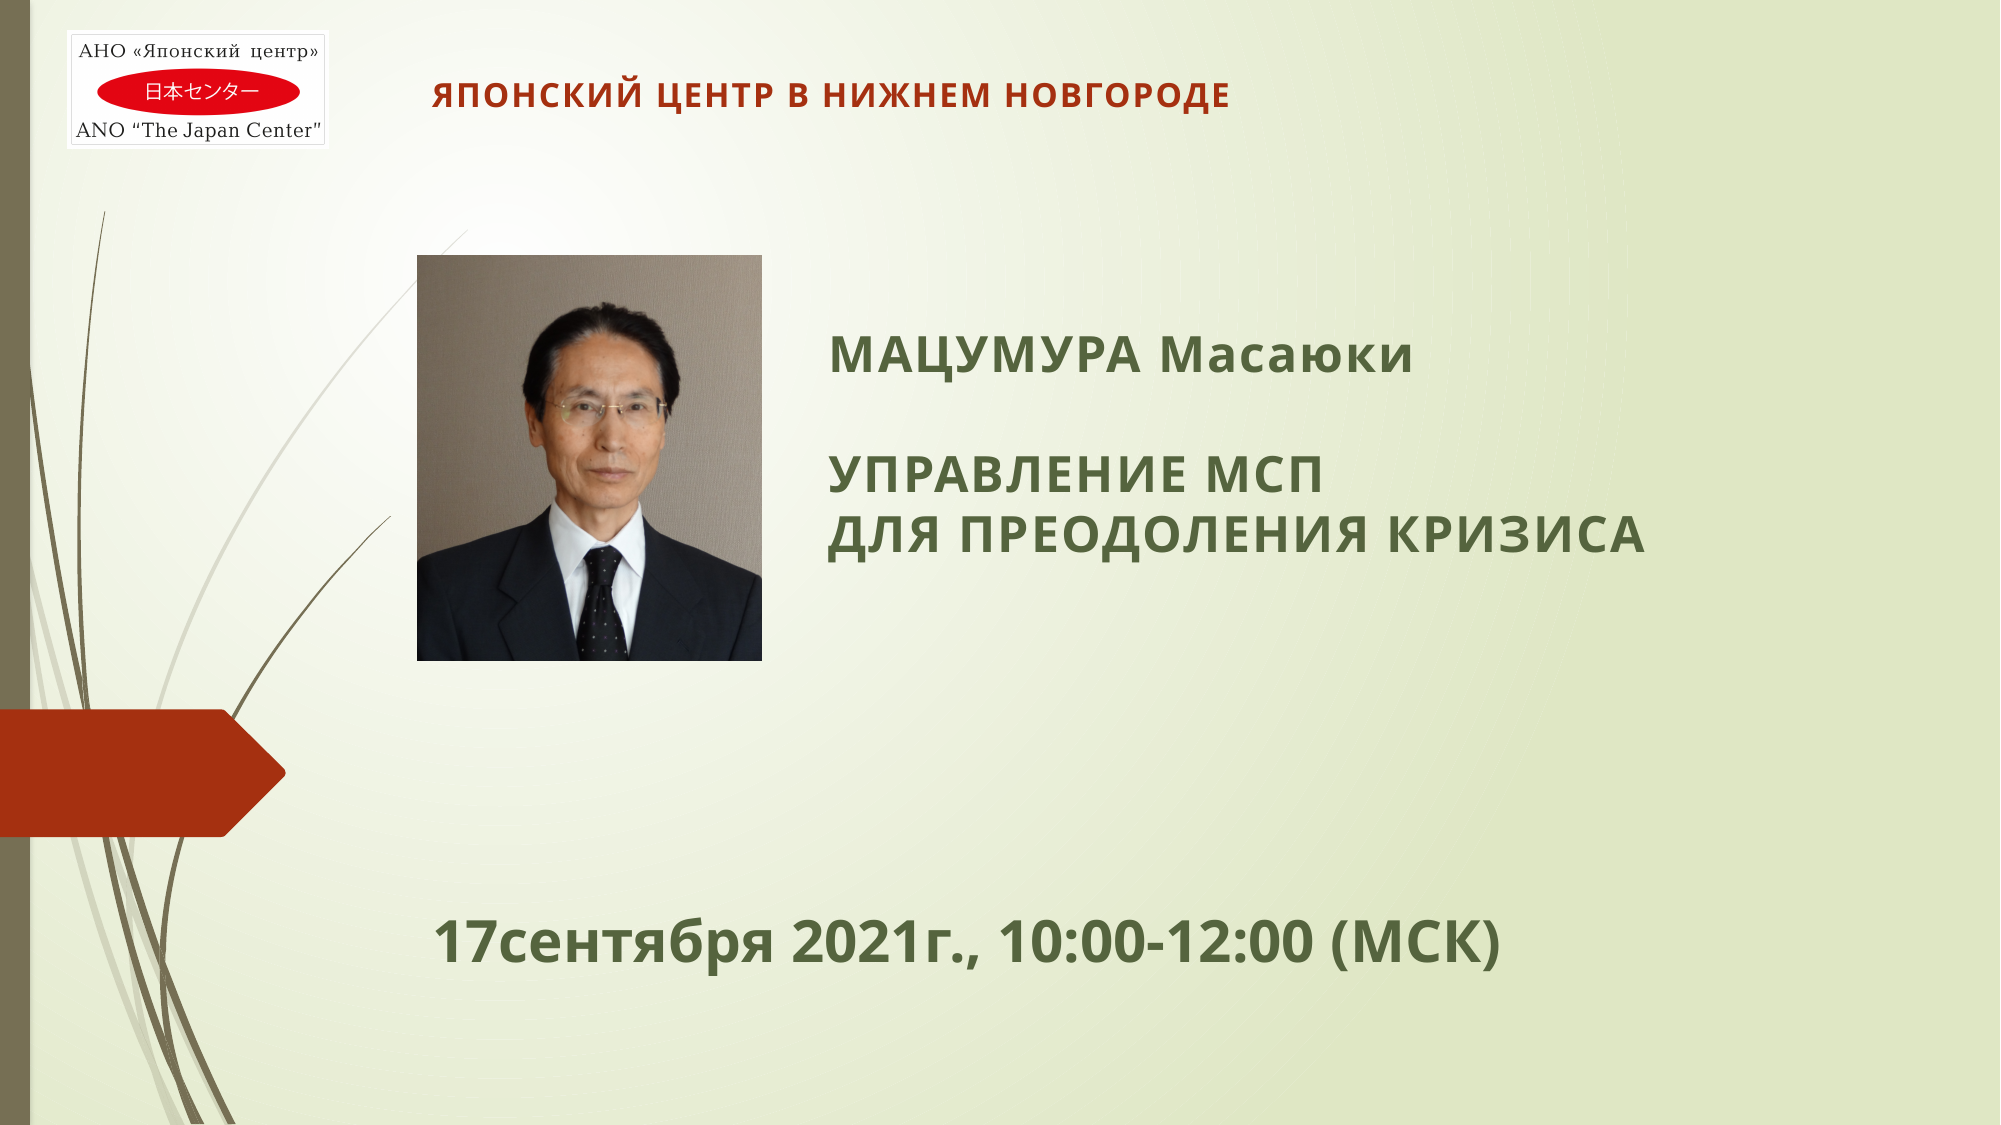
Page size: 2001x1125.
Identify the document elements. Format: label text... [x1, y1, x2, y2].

text_box ЯПОНСКИЙ ЦЕНТР В НИЖНЕМ НОВГОРОДЕ [417, 66, 1554, 122]
subtitle 17сентября 2021г., 10:00-12:00 (МСК) [417, 805, 1806, 1045]
title МАЦУМУРА Масаюки УПРАВЛЕНИЕ МСП ДЛЯ ПРЕОДОЛЕНИЯ КРИЗИСА [813, 255, 1951, 661]
picture [67, 29, 330, 149]
picture [416, 255, 762, 662]
